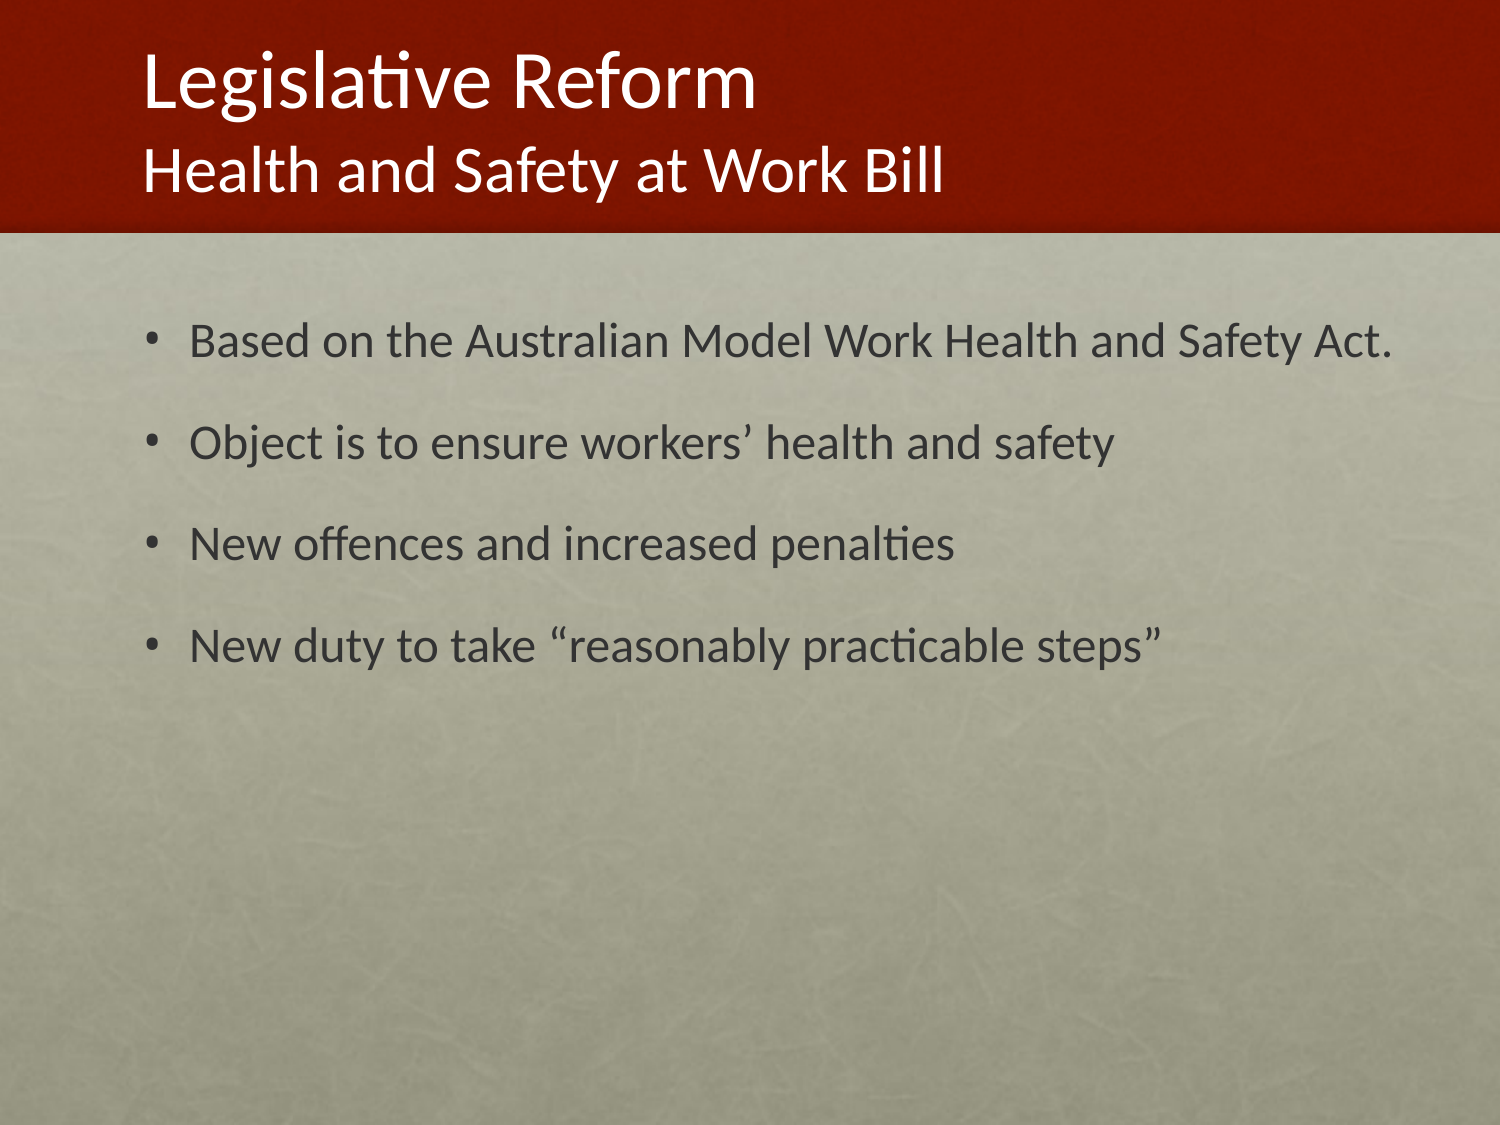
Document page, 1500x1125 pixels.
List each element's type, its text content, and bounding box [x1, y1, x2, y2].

list Based on the Australian Model Work Health and Safety Act. Object is to ensure workers’ health and safety New offences and increased penalties New duty to take “reasonably practicable steps” [127, 299, 1447, 1005]
picture [0, 214, 1500, 1125]
title Legislative Reform Health and Safety at Work Bill [127, 10, 1372, 221]
